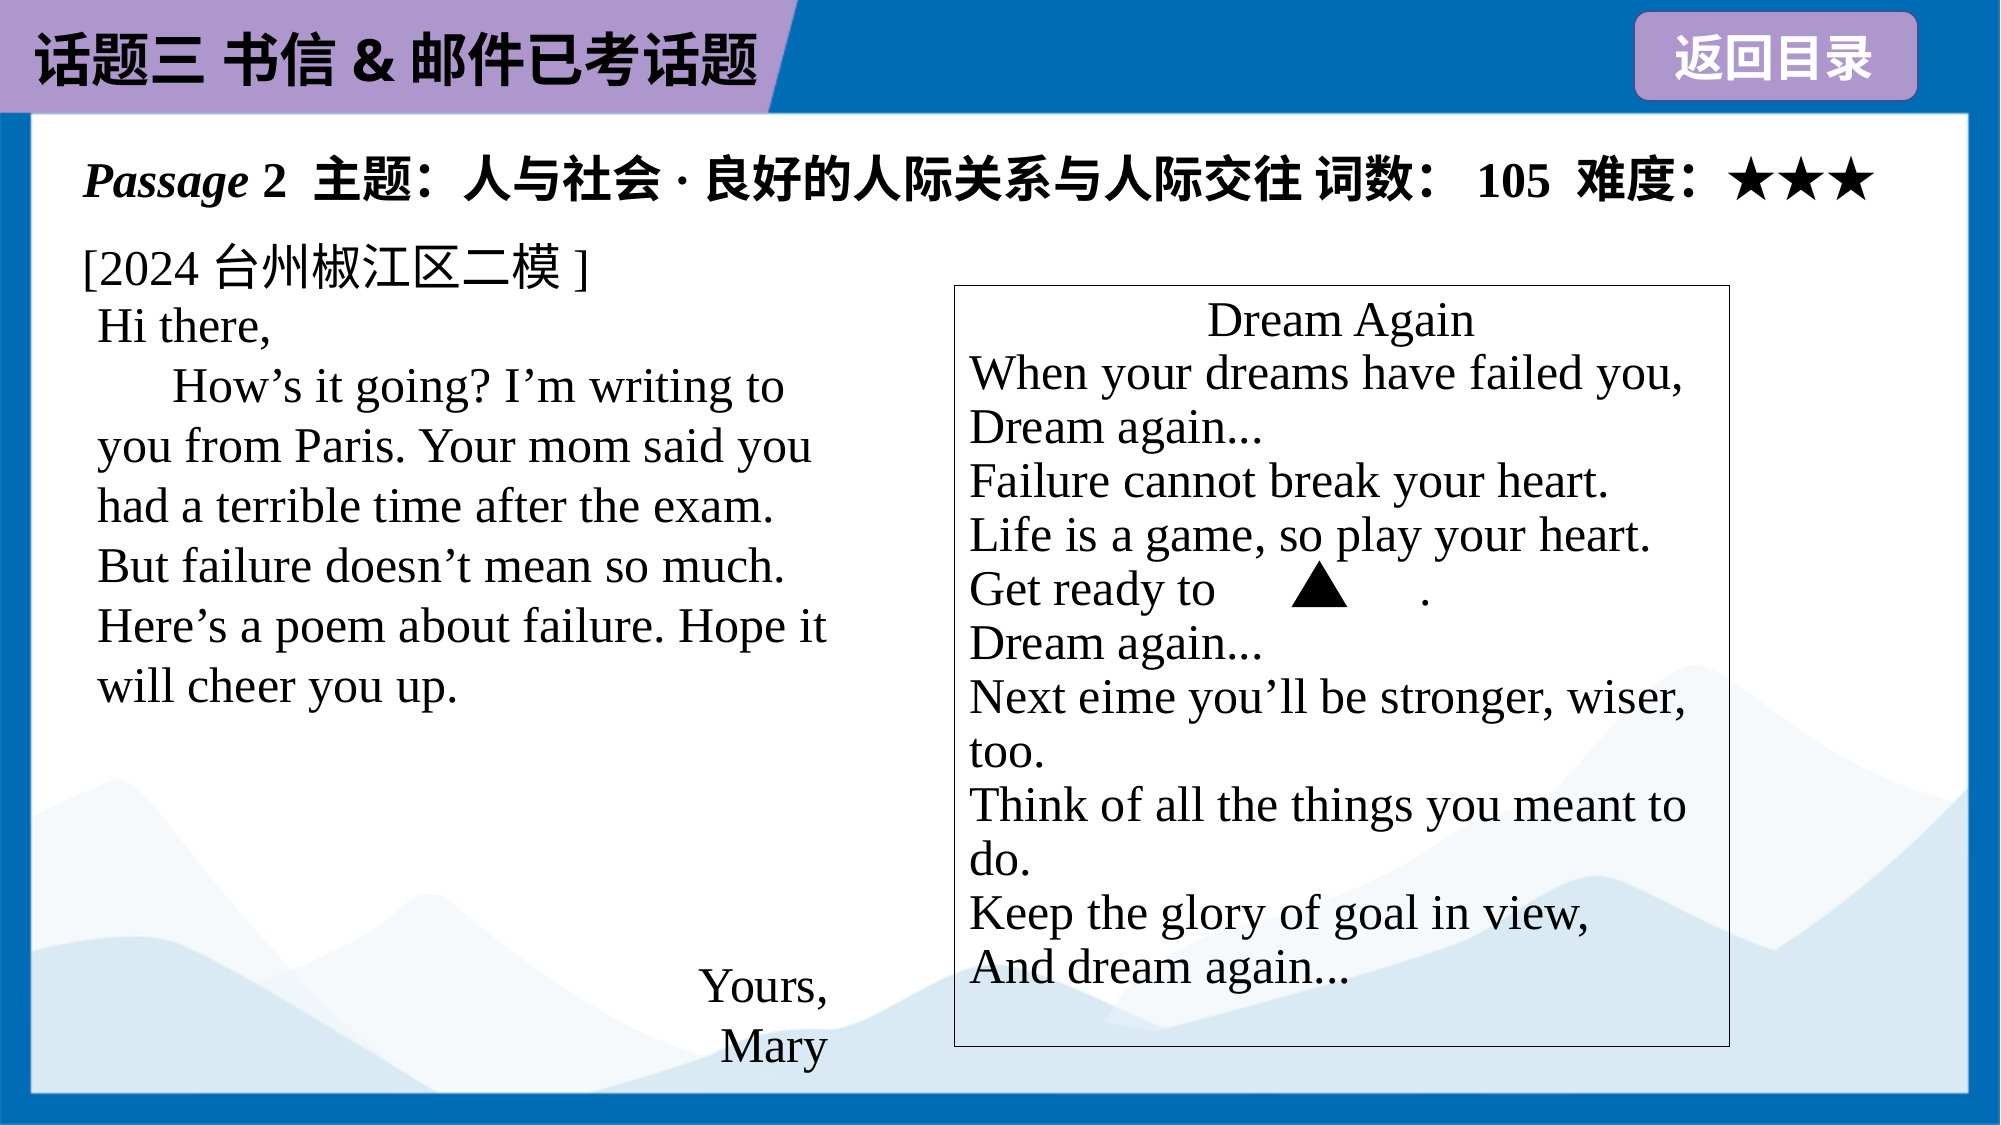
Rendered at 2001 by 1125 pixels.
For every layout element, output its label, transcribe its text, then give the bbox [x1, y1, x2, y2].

text_box Dream Again When your dreams have failed you, Dream again... Failure cannot break your heart. Life is a game, so play your heart. Get ready to . Dream again... Next eime you’ll be stronger, wiser, too. Think of all the things you meant to do. Keep the glory of goal in view, And dream again... [954, 285, 1730, 1047]
text_box Passage 2 主题：人与社会·良好的人际关系与人际交往 词数：105 难度：★★★ [2024台州椒江区二模] [82, 115, 1917, 286]
picture [0, 0, 2000, 1125]
text_box Hi there, How’s it going? I’m writing to you from Paris. Your mom said you had a terrible time after the exam. But failure doesn’t mean so much. Here’s a poem about failure. Hope it will cheer you up. Yours, Mary [82, 285, 844, 1081]
text_box [1291, 560, 1348, 608]
